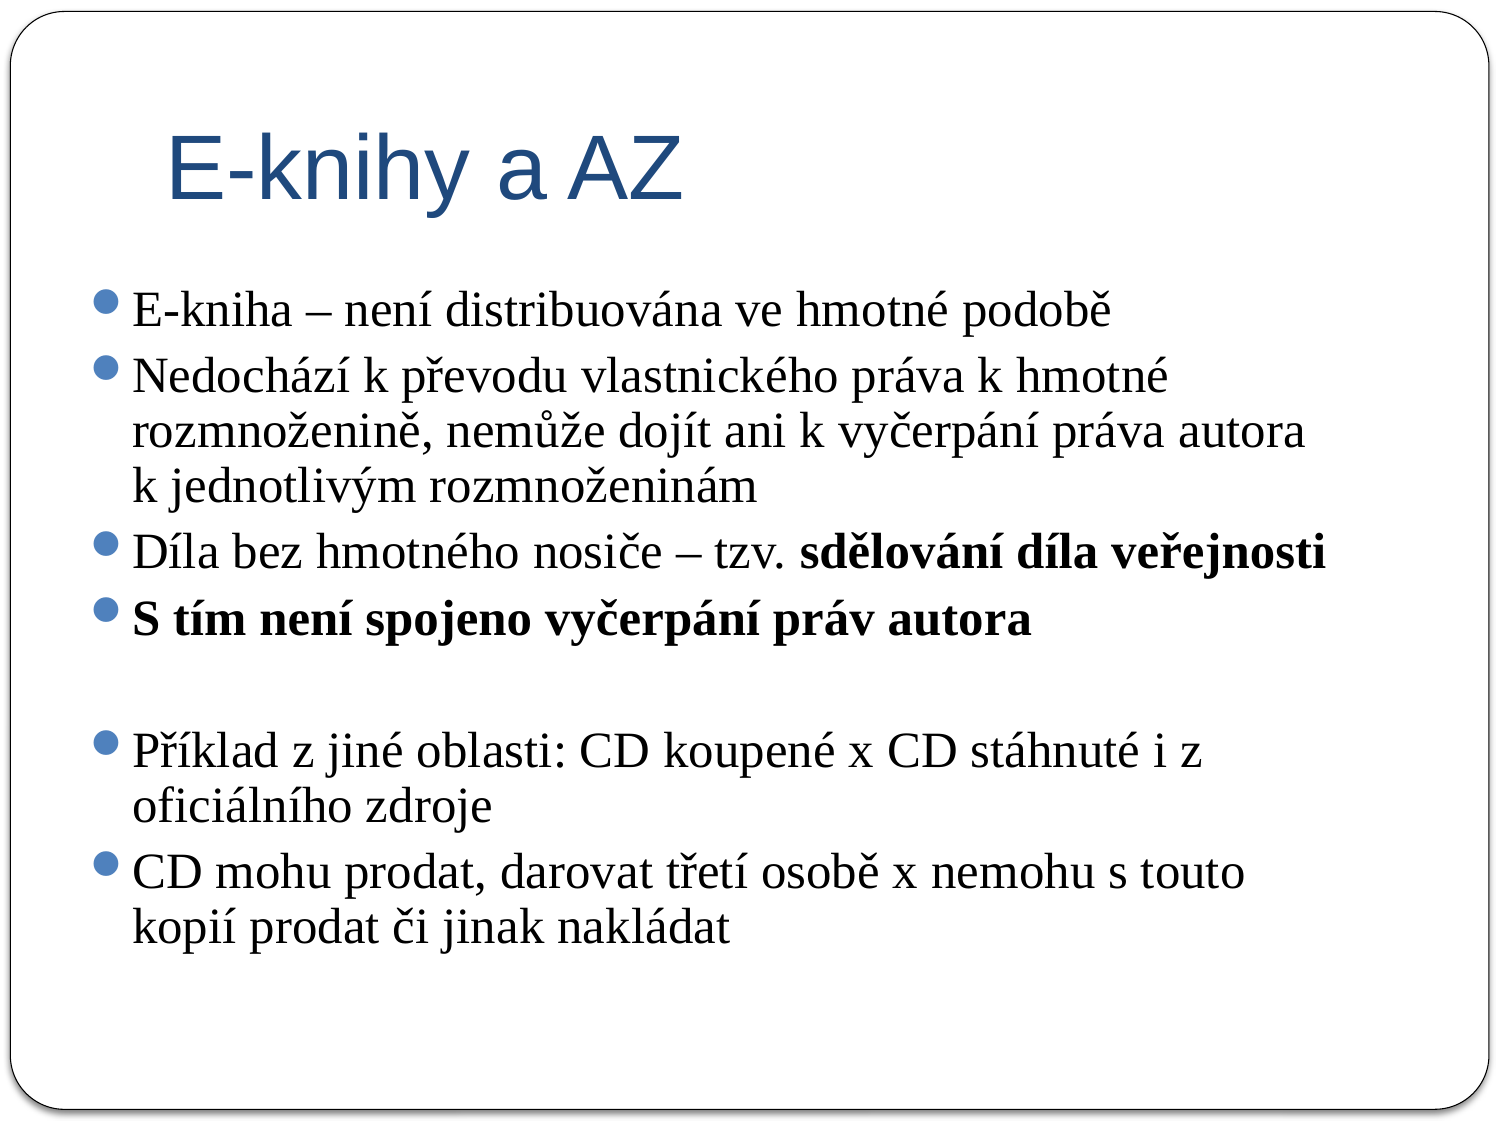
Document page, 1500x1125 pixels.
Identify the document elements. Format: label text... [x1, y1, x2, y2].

title E-knihy a AZ [149, 44, 1426, 233]
list E-kniha – není distribuována ve hmotné podobě Nedochází k převodu vlastnického práva k hmotné rozmnoženině, nemůže dojít ani k vyčerpání práva autora k jednotlivým rozmnoženinám Díla bez hmotného nosiče – tzv. sdělování díla veřejnosti S tím není spojeno vyčerpání práv autora Příklad z jiné oblasti: CD koupené x CD stáhnuté i z oficiálního zdroje CD mohu prodat, darovat třetí osobě x nemohu s touto kopií prodat či jinak nakládat [74, 274, 1351, 1026]
